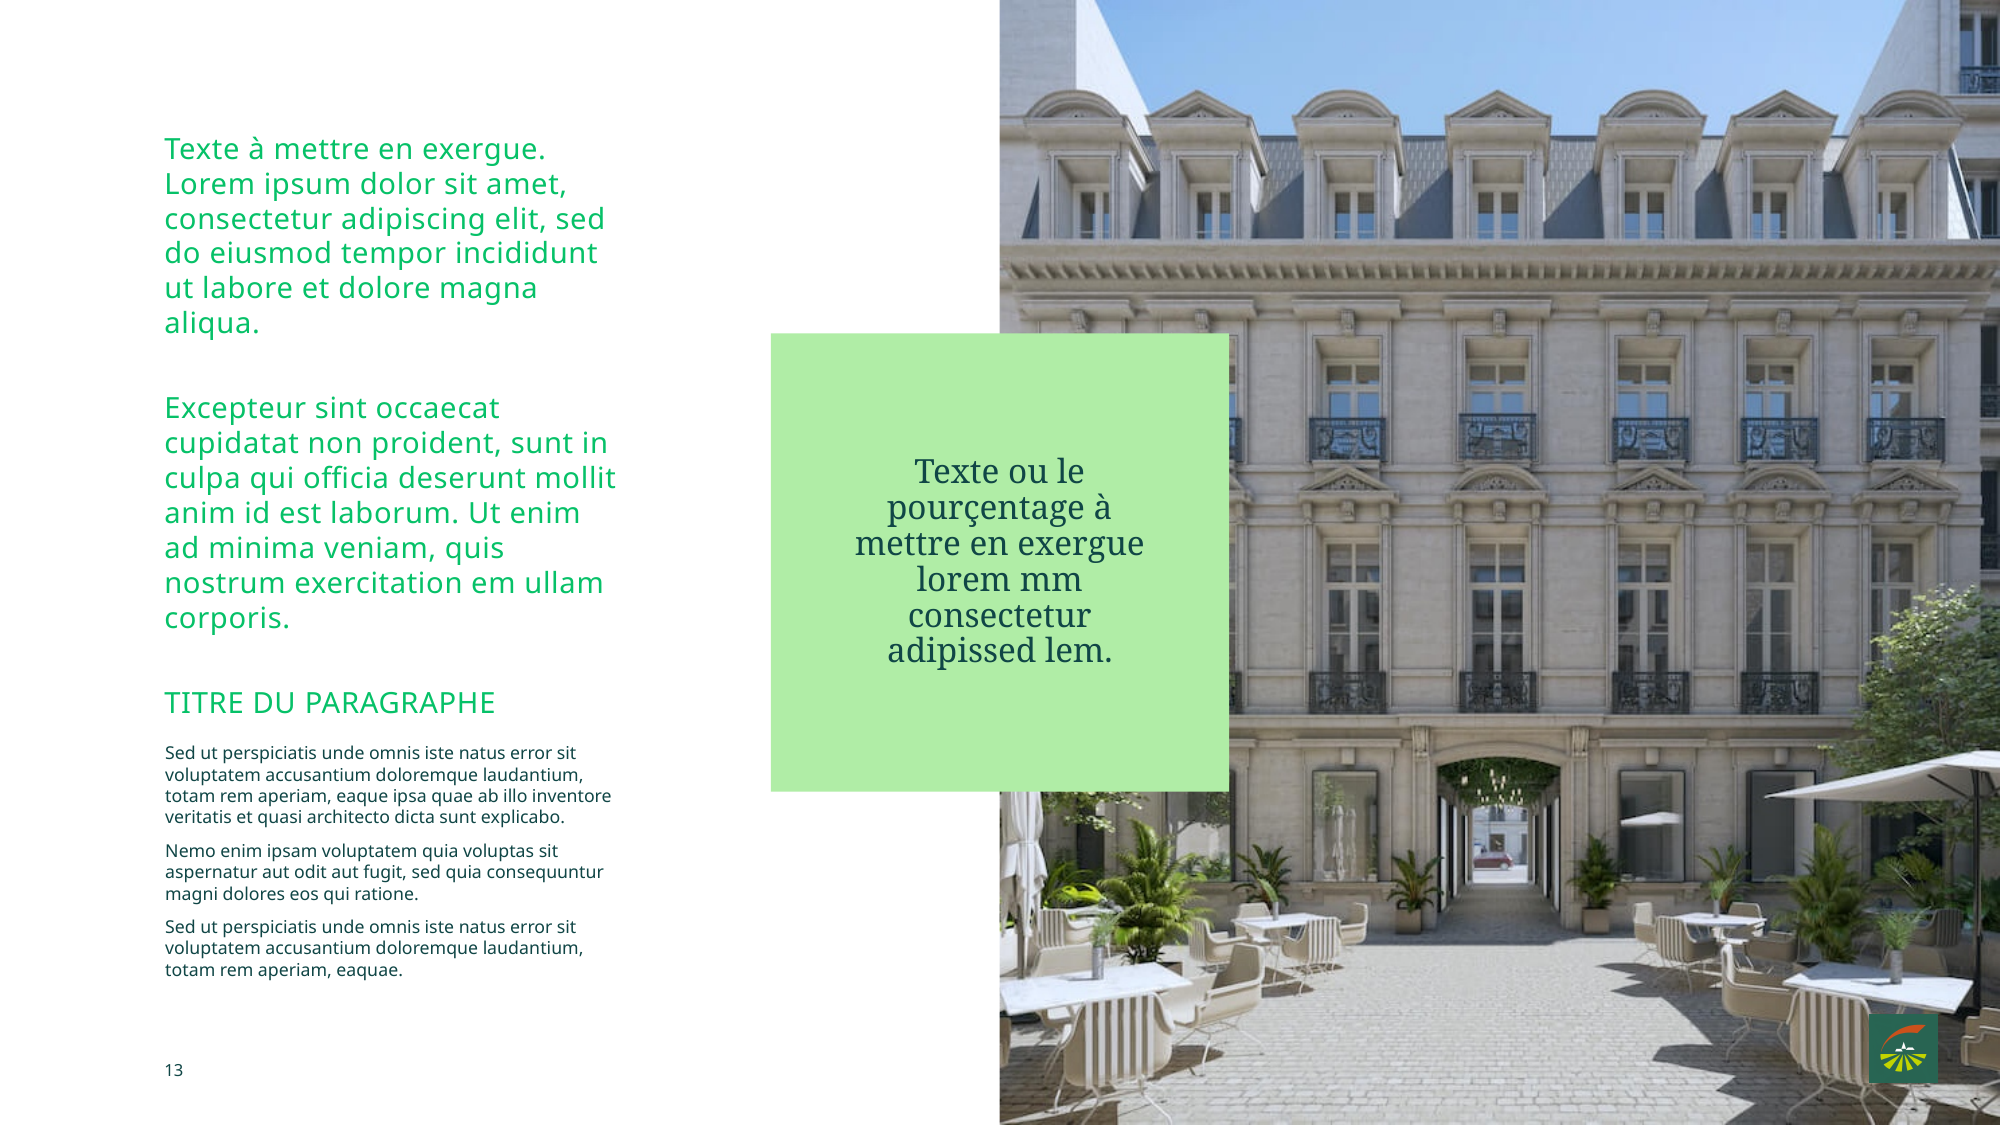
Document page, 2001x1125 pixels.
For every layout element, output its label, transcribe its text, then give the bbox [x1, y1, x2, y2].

picture [999, 0, 2000, 1125]
list Texte à mettre en exergue. Lorem ipsum dolor sit amet, consectetur adipiscing elit, sed do eiusmod tempor incididunt ut labore et dolore magna aliqua. Excepteur sint occaecat cupidatat non proident, sunt in culpa qui officia deserunt mollit anim id est laborum. Ut enim ad minima veniam, quis nostrum exercitation em ullam corporis. TITRE DU PARAGRAPHE Sed ut perspiciatis unde omnis iste natus error sit voluptatem accusantium doloremque laudantium, totam rem aperiam, eaque ipsa quae ab illo inventore veritatis et quasi architecto dicta sunt explicabo. Nemo enim ipsam voluptatem quia voluptas sit aspernatur aut odit aut fugit, sed quia consequuntur magni dolores eos qui ratione. Sed ut perspiciatis unde omnis iste natus error sit voluptatem accusantium doloremque laudantium, totam rem aperiam, eaquae. [164, 129, 623, 995]
slide_number 13 [164, 1060, 202, 1081]
list Texte ou le pourçentage à mettre en exergue lorem mm consectetur adipissed lem. [770, 333, 1230, 792]
